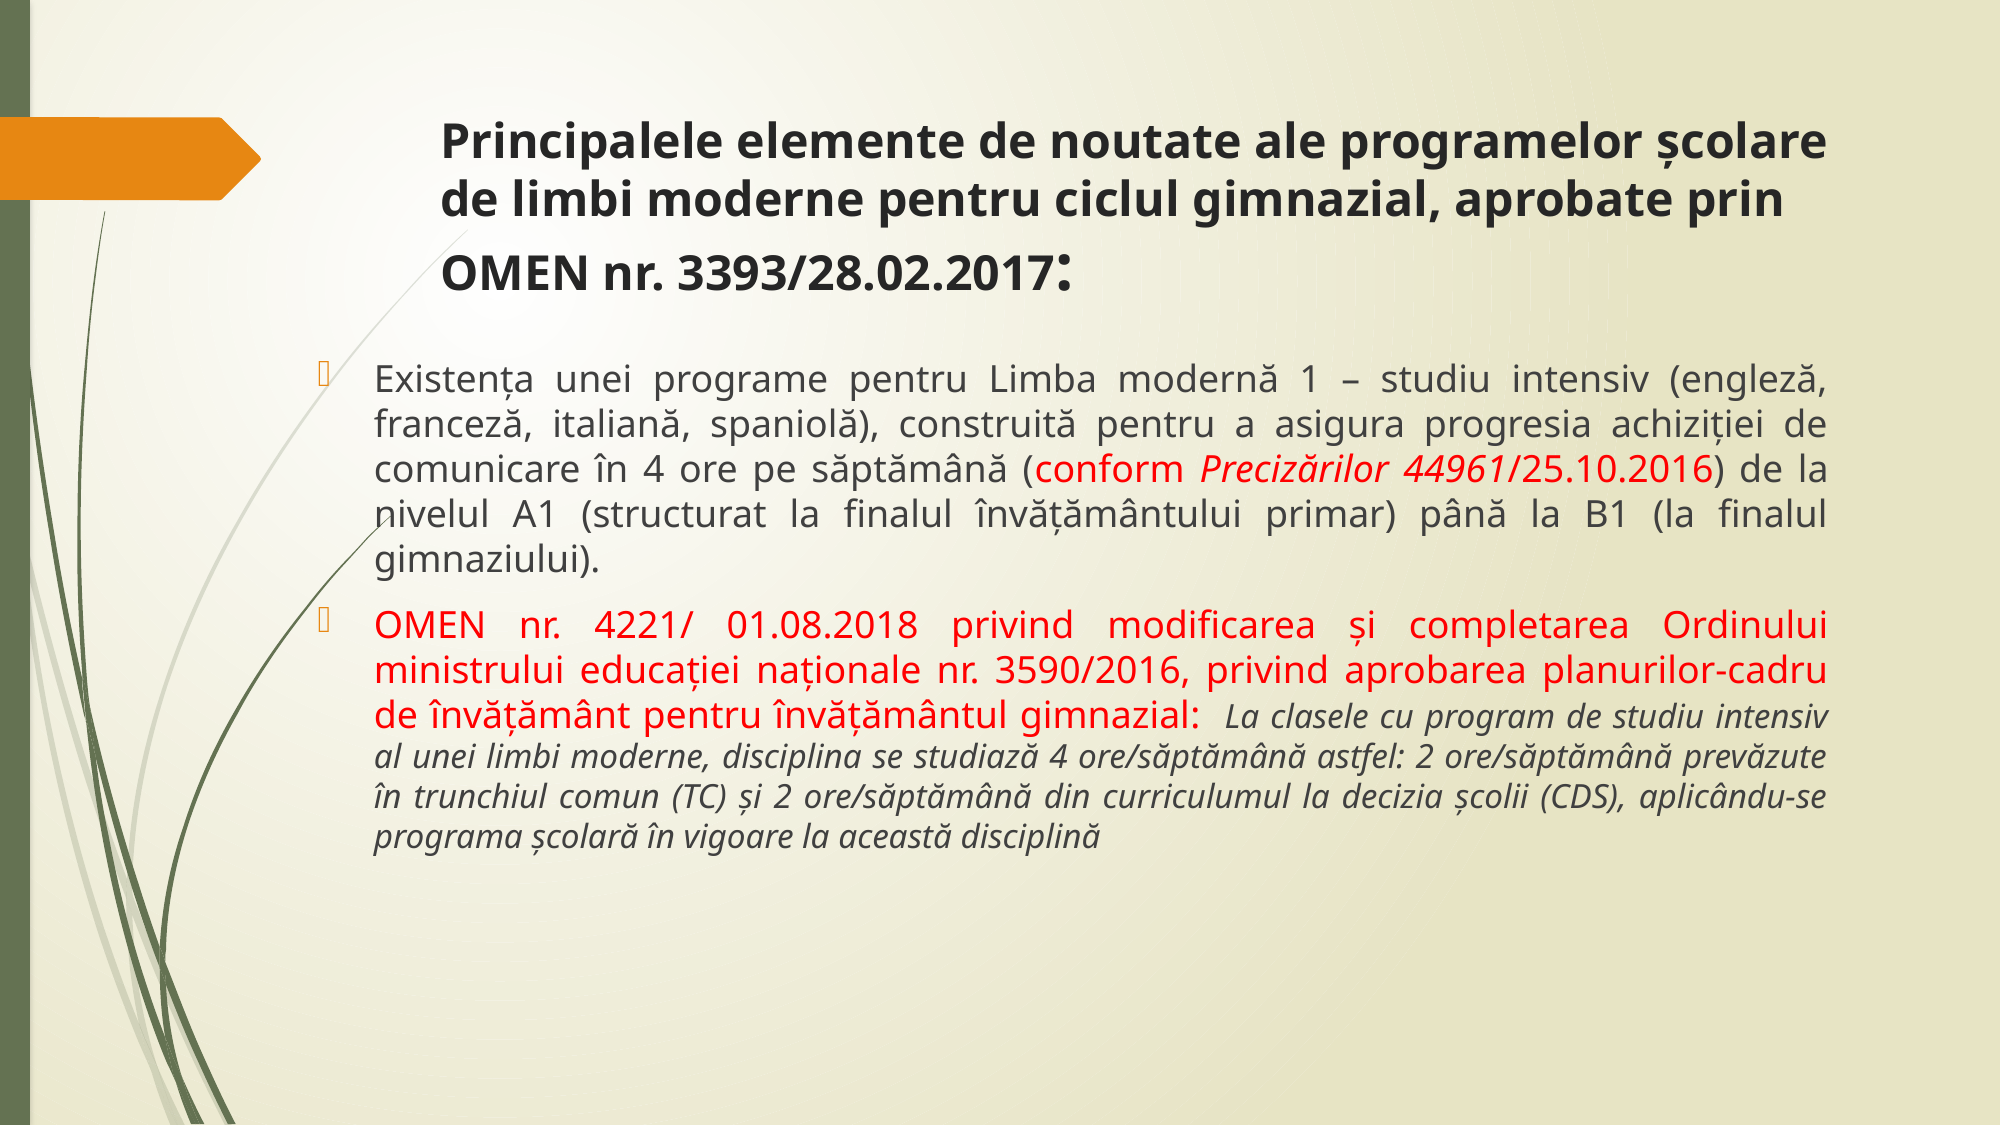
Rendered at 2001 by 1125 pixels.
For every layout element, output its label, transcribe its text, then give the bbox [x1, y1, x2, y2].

list Existența unei programe pentru Limba modernă 1 – studiu intensiv (engleză, franceză, italiană, spaniolă), construită pentru a asigura progresia achiziției de comunicare în 4 ore pe săptămână (conform Precizărilor 44961/25.10.2016) de la nivelul A1 (structurat la finalul învățământului primar) până la B1 (la finalul gimnaziului). OMEN nr. 4221/ 01.08.2018 privind modificarea și completarea Ordinului ministrului educaţiei naţionale nr. 3590/2016, privind aprobarea planurilor-cadru de învăţământ pentru învăţământul gimnazial: La clasele cu program de studiu intensiv al unei limbi moderne, disciplina se studiază 4 ore/săptămână astfel: 2 ore/săptămână prevăzute în trunchiul comun (TC) și 2 ore/săptămână din curriculumul la decizia școlii (CDS), aplicându-se programa școlară în vigoare la această disciplină [302, 347, 1844, 967]
title Principalele elemente de noutate ale programelor școlare de limbi moderne pentru ciclul gimnazial, aprobate prin OMEN nr. 3393/28.02.2017: [425, 102, 1888, 313]
